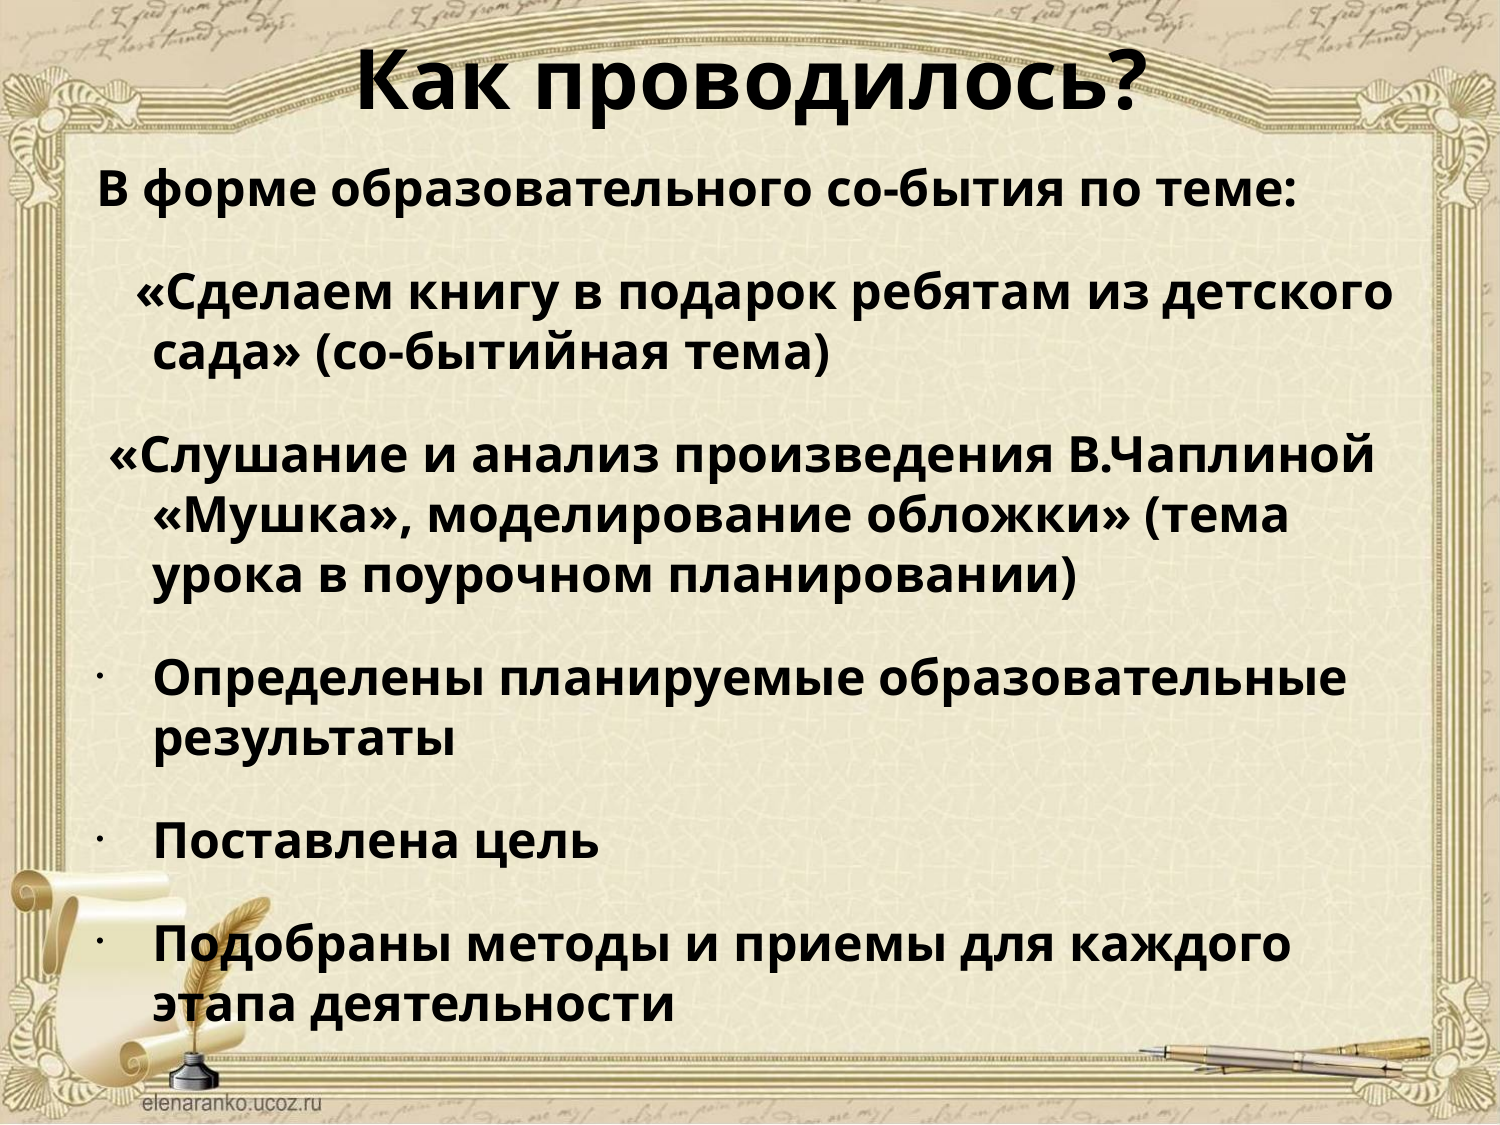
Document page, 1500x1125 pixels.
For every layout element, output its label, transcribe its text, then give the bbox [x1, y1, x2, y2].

picture [0, 0, 1500, 1125]
title Как проводилось? [76, 18, 1426, 233]
text_box В форме образовательного со-бытия по теме: «Сделаем книгу в подарок ребятам из детского сада» (со-бытийная тема) «Слушание и анализ произведения В.Чаплиной «Мушка», моделирование обложки» (тема урока в поурочном планировании) Определены планируемые образовательные результаты Поставлена цель Подобраны методы и приемы для каждого этапа деятельности [80, 148, 1430, 1059]
